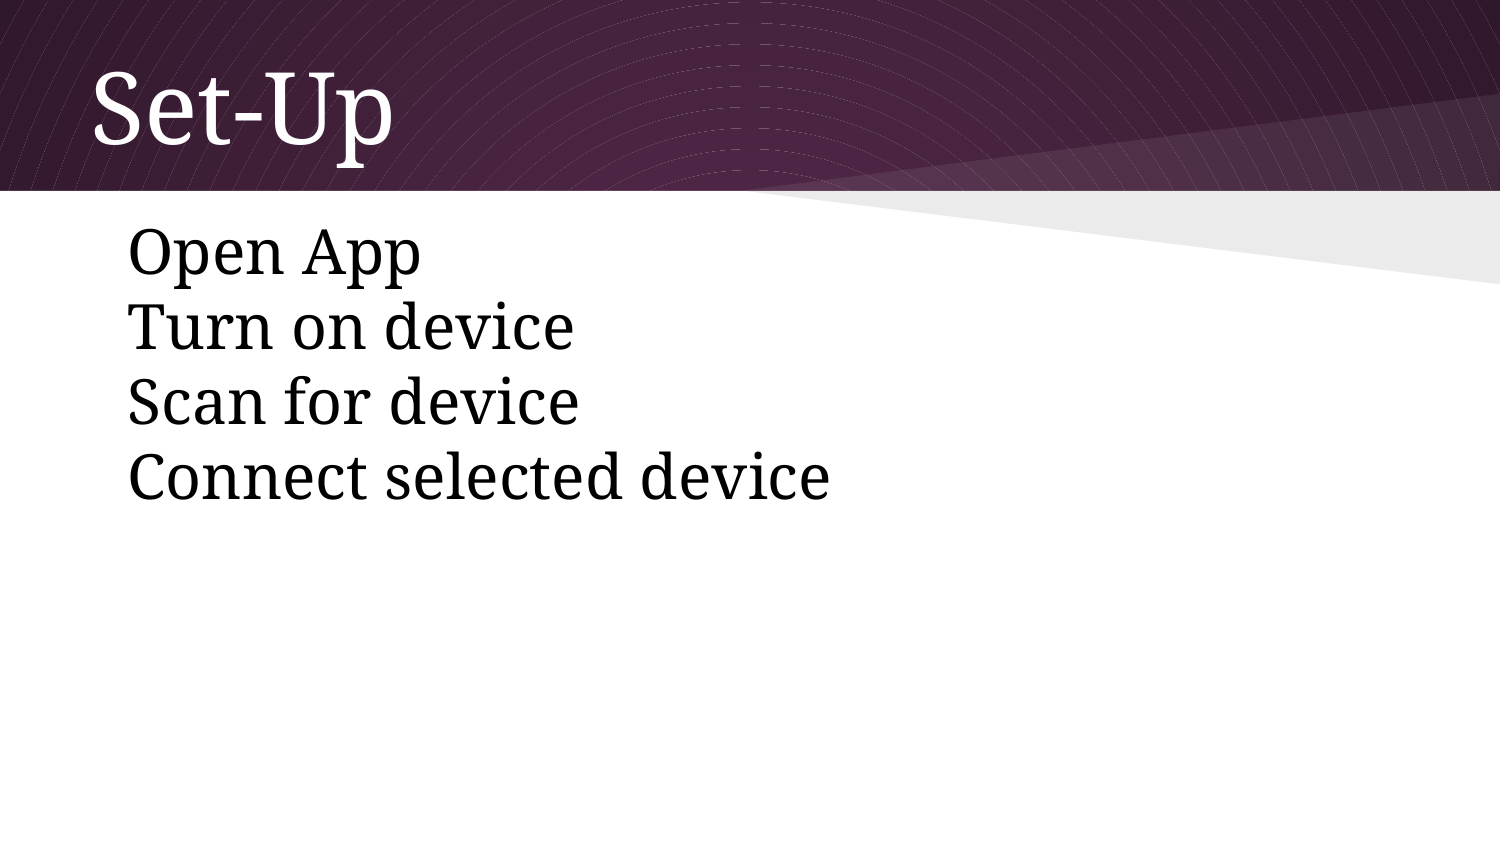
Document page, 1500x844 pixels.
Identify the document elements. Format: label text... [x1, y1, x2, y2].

list Open App Turn on device Scan for device Connect selected device [75, 196, 1425, 808]
title Set-Up [75, 33, 1425, 175]
